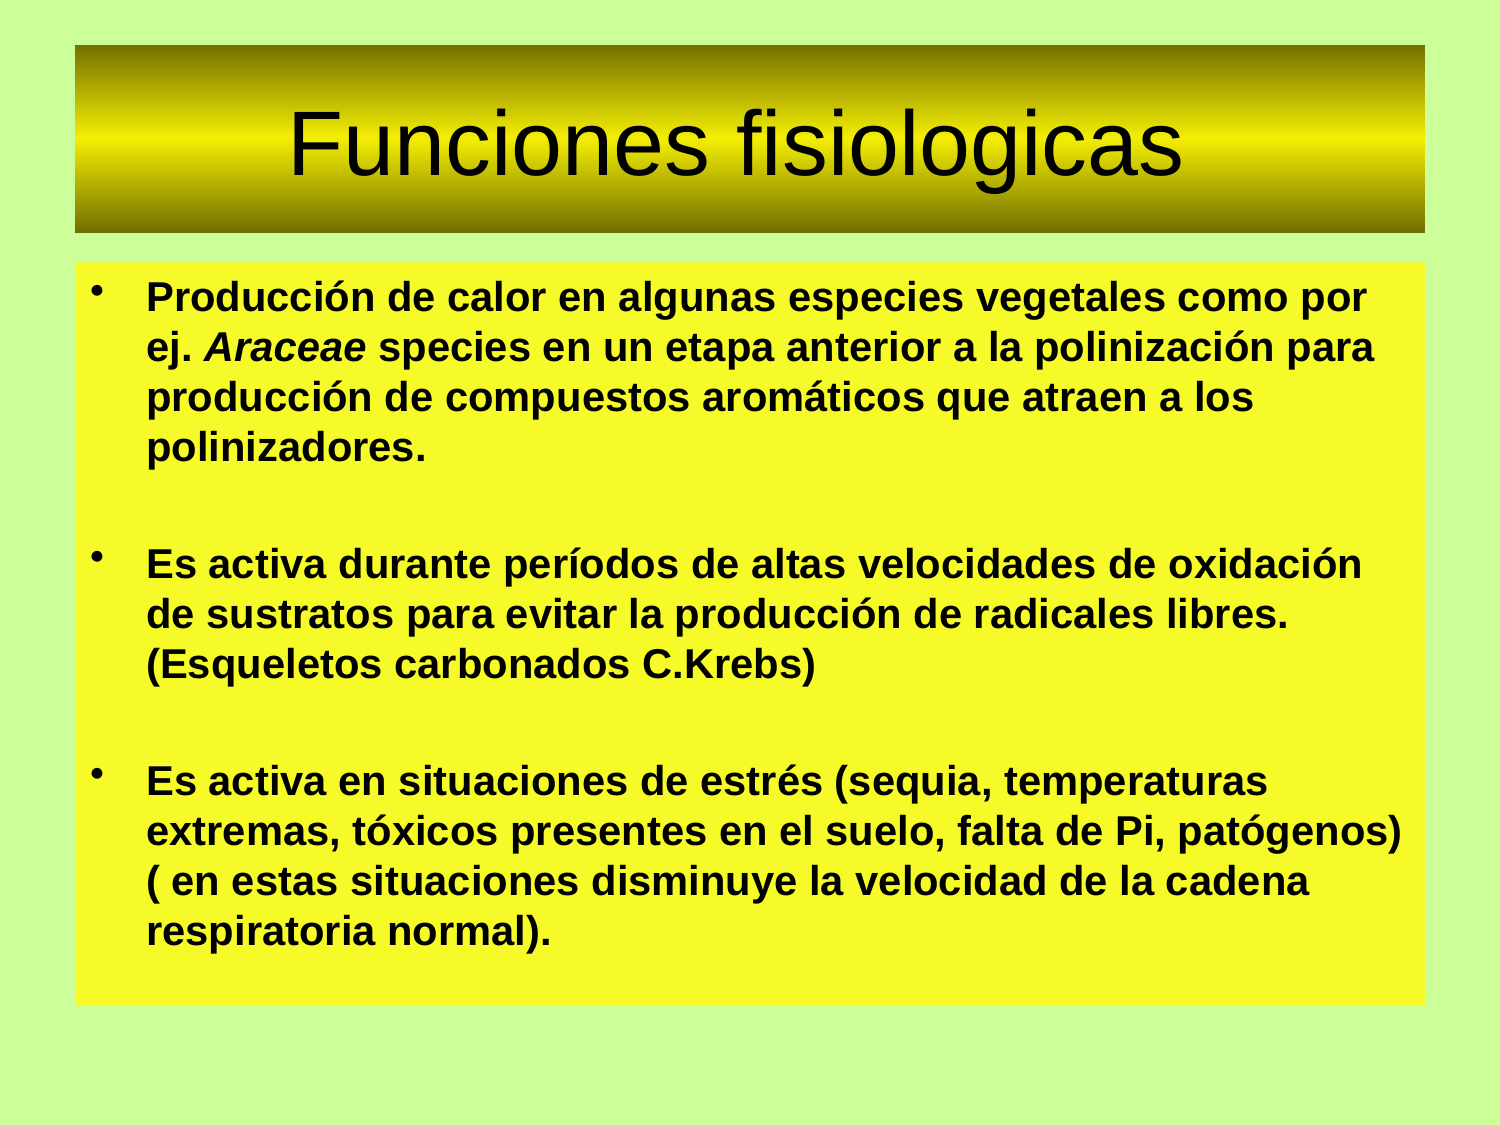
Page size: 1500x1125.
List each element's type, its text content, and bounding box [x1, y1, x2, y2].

list Producción de calor en algunas especies vegetales como por ej. Araceae species en un etapa anterior a la polinización para producción de compuestos aromáticos que atraen a los polinizadores. Es activa durante períodos de altas velocidades de oxidación de sustratos para evitar la producción de radicales libres.(Esqueletos carbonados C.Krebs) Es activa en situaciones de estrés (sequia, temperaturas extremas, tóxicos presentes en el suelo, falta de Pi, patógenos)( en estas situaciones disminuye la velocidad de la cadena respiratoria normal). [74, 262, 1426, 1006]
title Funciones fisiologicas [74, 44, 1426, 233]
